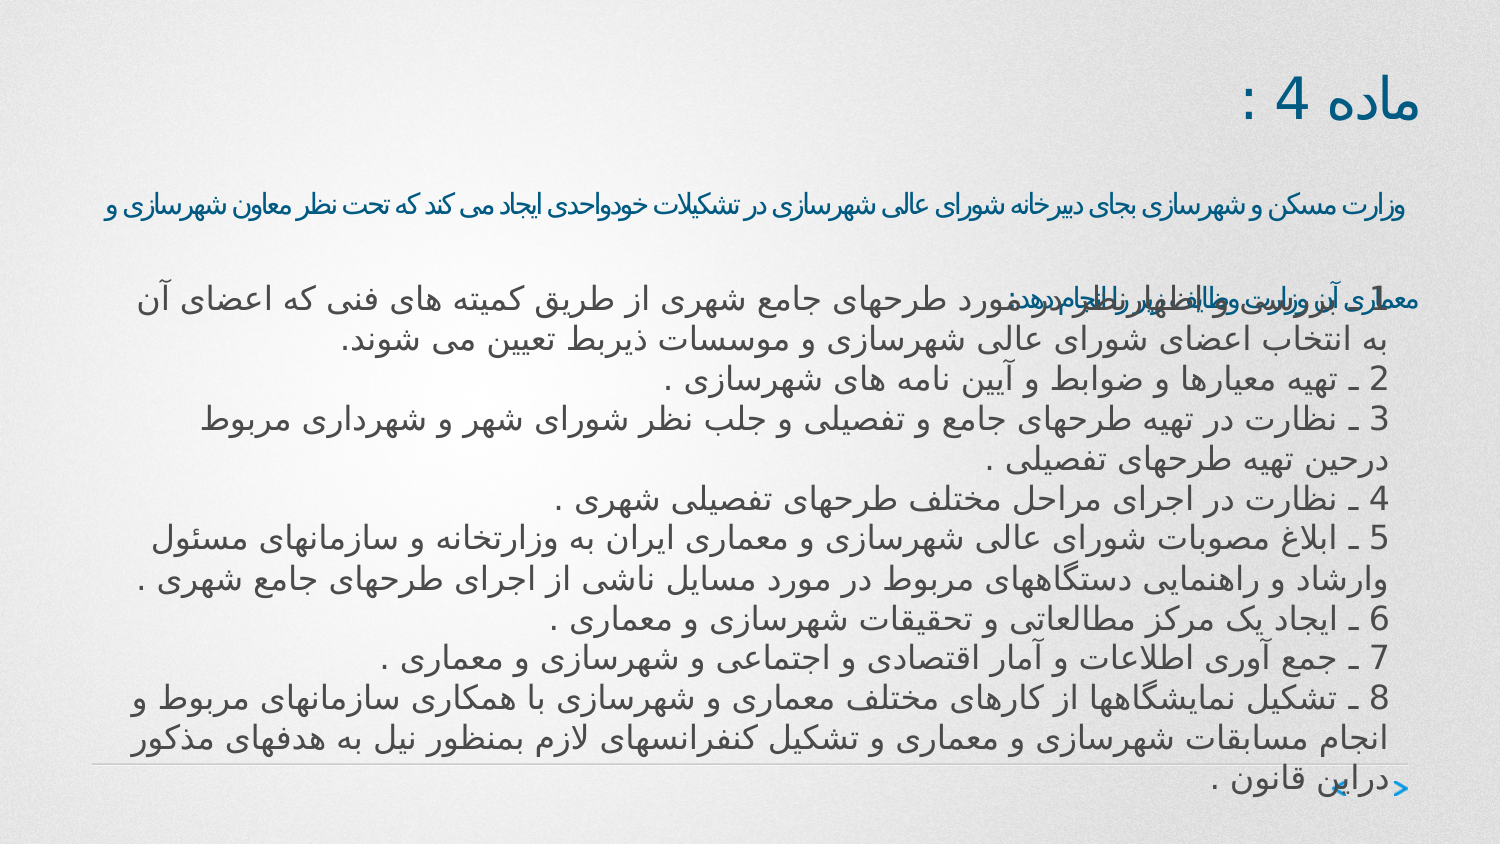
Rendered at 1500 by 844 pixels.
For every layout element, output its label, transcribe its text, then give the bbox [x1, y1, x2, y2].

title ‌ماده 4 : وزارت مسکن و شهرسازی بجای دبیرخانه شورای عالی شهرسازی در تشکیلات خودواحدی ایجاد می کند که تحت نظر معاون شهرسازی و معماری آن وزارت وظایف زیر را انجام دهد: [53, 32, 1435, 222]
picture [0, 0, 1500, 844]
list 1 ـ بررسی و اظهارنظر در مورد طرحهای جامع شهری از طریق کمیته های فنی که اعضای آن به انتخاب اعضای شورای عالی شهرسازی و موسسات ذیربط تعیین می شوند. 2 ـ تهیه معیارها و ضوابط و آیین نامه های شهرسازی . 3 ـ نظارت در تهیه طرحهای جامع و تفصیلی و جلب نظر شورای شهر و شهرداری مربوط درحین تهیه طرحهای تفصیلی . 4 ـ نظارت در اجرای مراحل مختلف طرحهای تفصیلی شهری . 5 ـ ابلاغ مصوبات شورای عالی شهرسازی و معماری ایران به وزارتخانه و سازمانهای مسئول وارشاد و راهنمایی دستگاههای مربوط در مورد مسایل ناشی از اجرای طرحهای جامع شهری . 6 ـ ایجاد یک مرکز مطالعاتی و تحقیقات شهرسازی و معماری . 7 ـ جمع آوری اطلاعات و آمار اقتصادی و اجتماعی و شهرسازی و معماری . 8 ـ تشکیل نمایشگاهها از کارهای مختلف معماری و شهرسازی با همکاری سازمانهای مربوط و انجام مسابقات شهرسازی و معماری و تشکیل کنفرانسهای لازم بمنظور نیل به هدفهای مذکور دراین قانون . [100, 269, 1405, 730]
